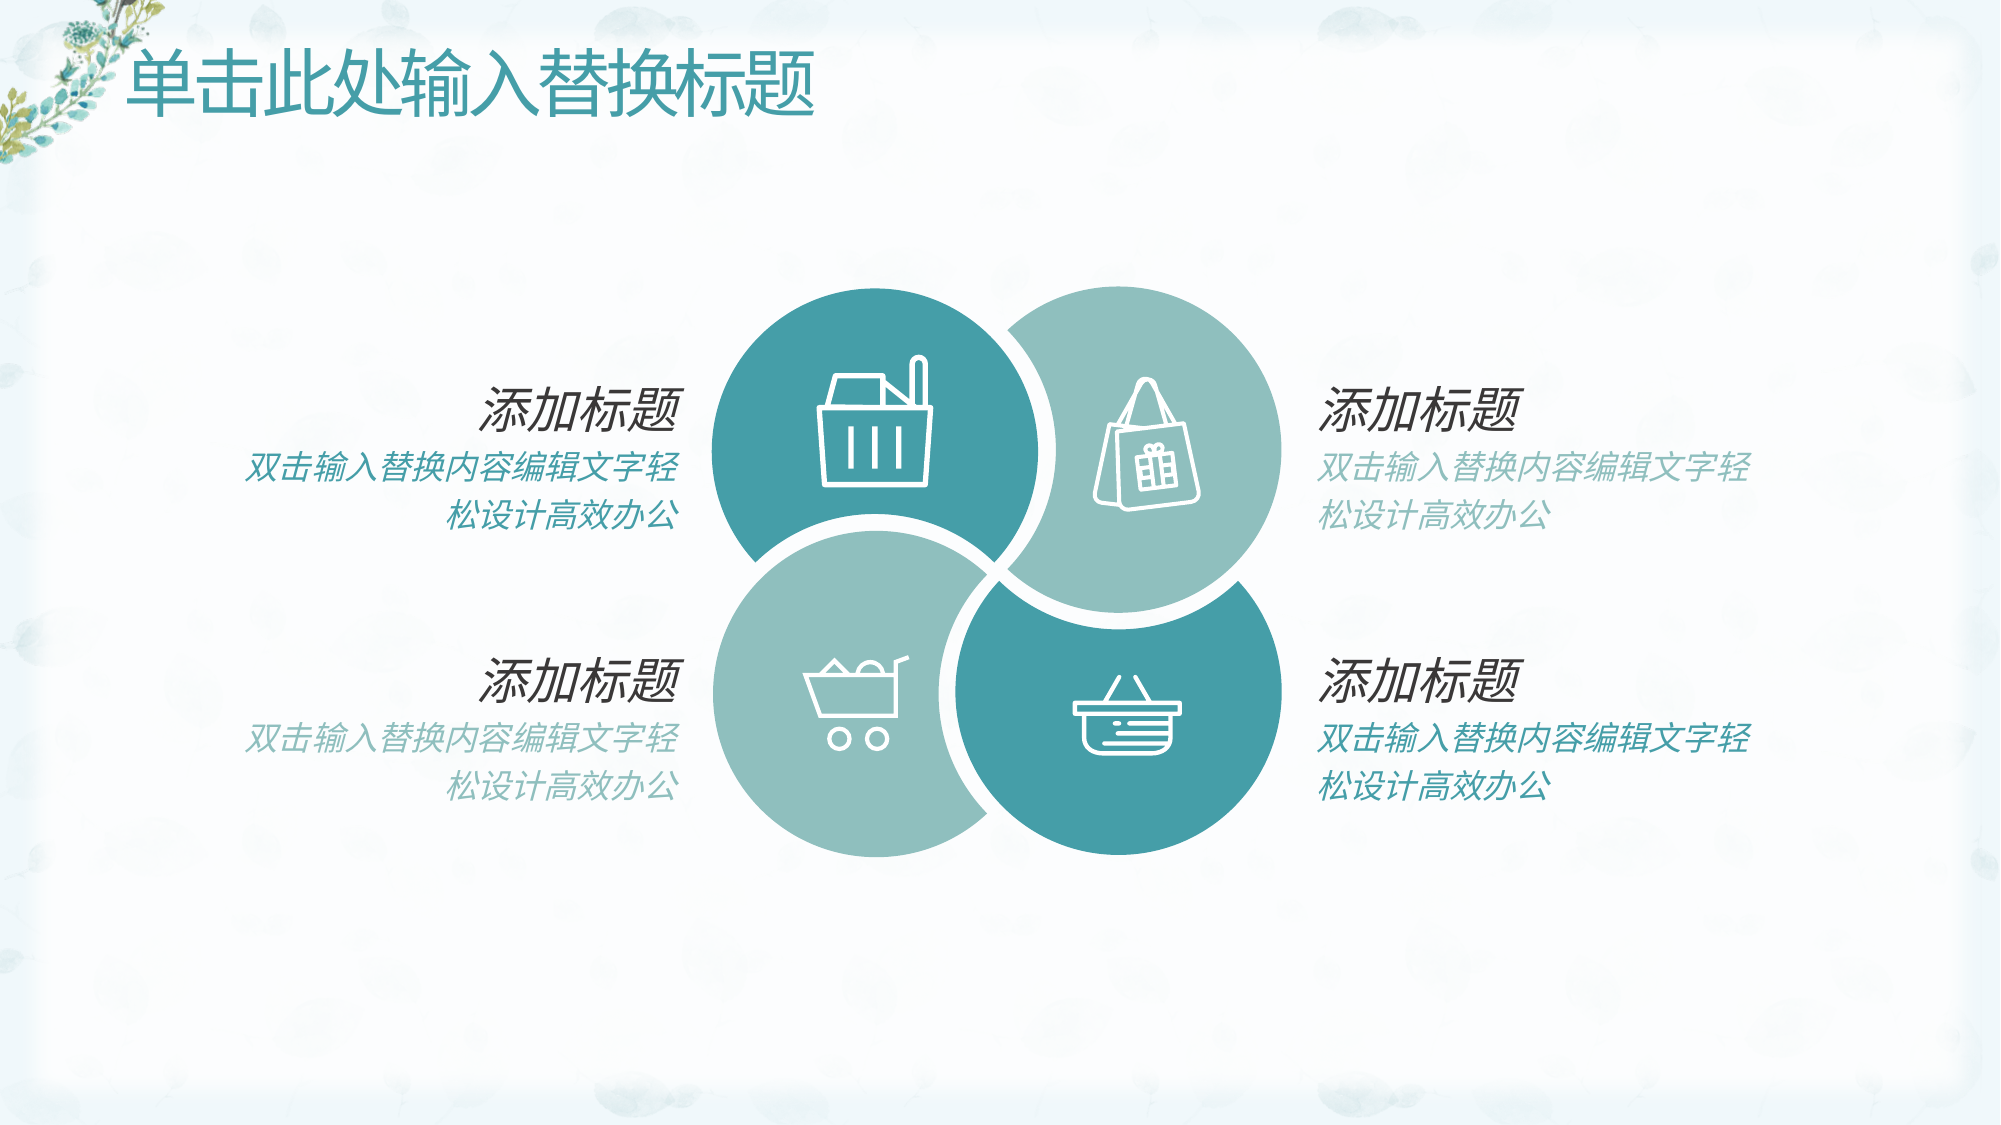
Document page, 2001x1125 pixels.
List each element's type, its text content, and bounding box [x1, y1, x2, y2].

text_box [1072, 674, 1182, 756]
text_box [816, 354, 934, 488]
text_box [1005, 285, 1283, 614]
text_box 添加标题 双击输入替换内容编辑文字轻松设计高效办公 [222, 630, 692, 813]
text_box [1092, 376, 1201, 512]
text_box [864, 726, 890, 752]
text_box [710, 287, 1040, 564]
text_box [802, 655, 910, 718]
title 单击此处输入替换标题 [109, 38, 1834, 136]
text_box 添加标题 双击输入替换内容编辑文字轻松设计高效办公 [1301, 630, 1771, 813]
text_box 添加标题 双击输入替换内容编辑文字轻松设计高效办公 [1301, 359, 1771, 542]
text_box [954, 579, 1283, 856]
text_box 添加标题 [27, 26, 1972, 1099]
text_box 添加标题 双击输入替换内容编辑文字轻松设计高效办公 [222, 359, 692, 542]
text_box [827, 726, 852, 752]
text_box [711, 529, 989, 859]
picture [0, 0, 2000, 1125]
